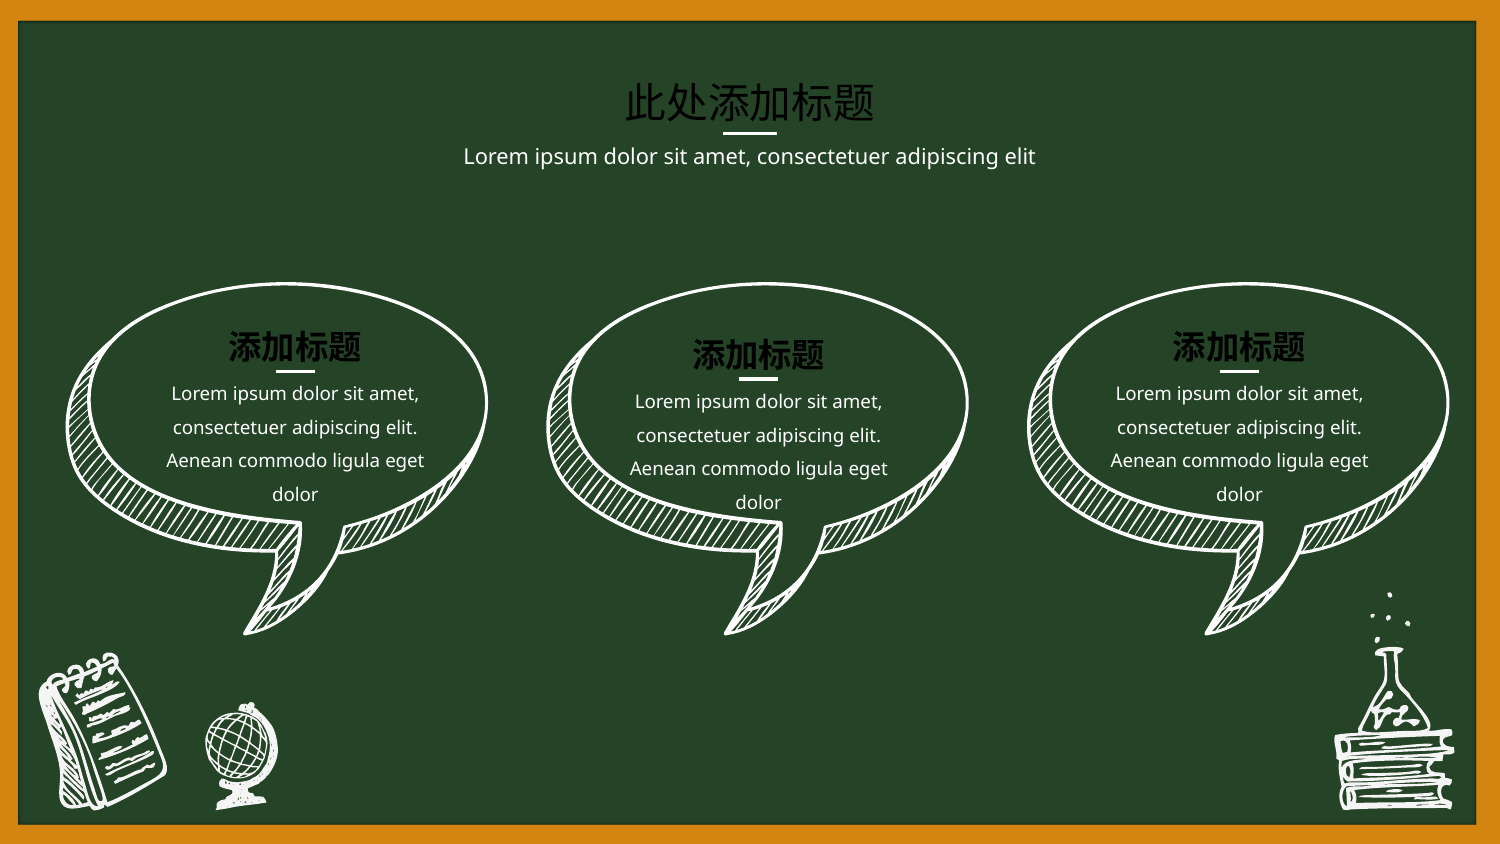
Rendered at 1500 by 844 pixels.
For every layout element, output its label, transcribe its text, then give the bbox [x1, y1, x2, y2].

text_box 此处添加标题 [609, 69, 891, 135]
text_box [1077, 513, 1392, 636]
picture [0, 0, 1500, 844]
text_box 添加标题 [213, 318, 377, 363]
text_box [65, 282, 489, 636]
text_box 添加标题 [1158, 318, 1321, 363]
text_box [546, 282, 969, 508]
text_box Lorem ipsum dolor sit amet, consectetuer adipiscing elit. Aenean commodo ligula eget dolor [1070, 363, 1409, 513]
text_box Lorem ipsum dolor sit amet, consectetuer adipiscing elit. Aenean commodo ligula eget dolor [126, 363, 465, 513]
text_box [610, 521, 901, 636]
text_box Lorem ipsum dolor sit amet, consectetuer adipiscing elit. Aenean commodo ligula eget dolor [589, 371, 928, 521]
text_box [1026, 282, 1450, 508]
text_box 添加标题 [677, 326, 841, 371]
text_box Lorem ipsum dolor sit amet, consectetuer adipiscing elit [448, 135, 1052, 177]
